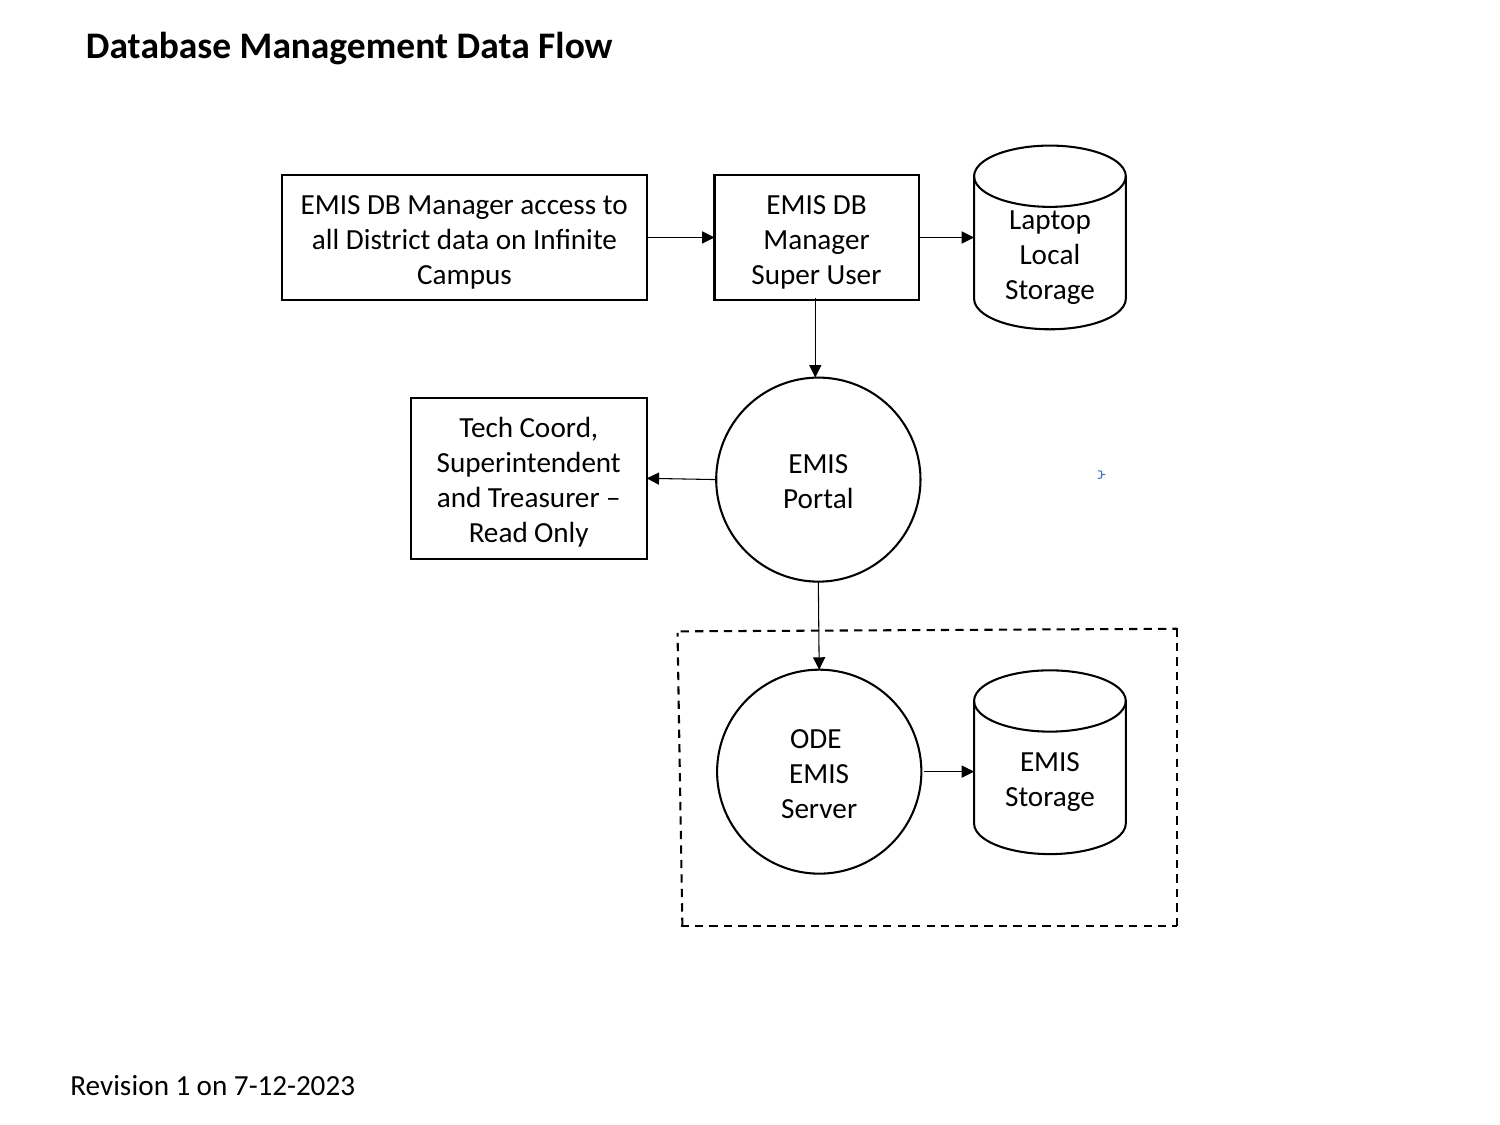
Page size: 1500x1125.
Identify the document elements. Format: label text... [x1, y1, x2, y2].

text_box [1097, 470, 1106, 479]
text_box EMIS Storage [973, 669, 1127, 856]
text_box Revision 1 on 7-12-2023 [55, 1059, 431, 1109]
text_box Tech Coord, Superintendent and Treasurer – Read Only [410, 397, 648, 560]
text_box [677, 632, 683, 926]
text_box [680, 628, 1176, 632]
text_box EMIS DB Manager Super User [713, 174, 920, 301]
text_box Laptop Local Storage [973, 144, 1127, 331]
text_box ODE EMIS Server [716, 668, 923, 875]
text_box Database Management Data Flow [71, 13, 689, 74]
text_box EMIS Portal [715, 376, 922, 583]
text_box EMIS DB Manager access to all District data on Infinite Campus [281, 174, 648, 301]
